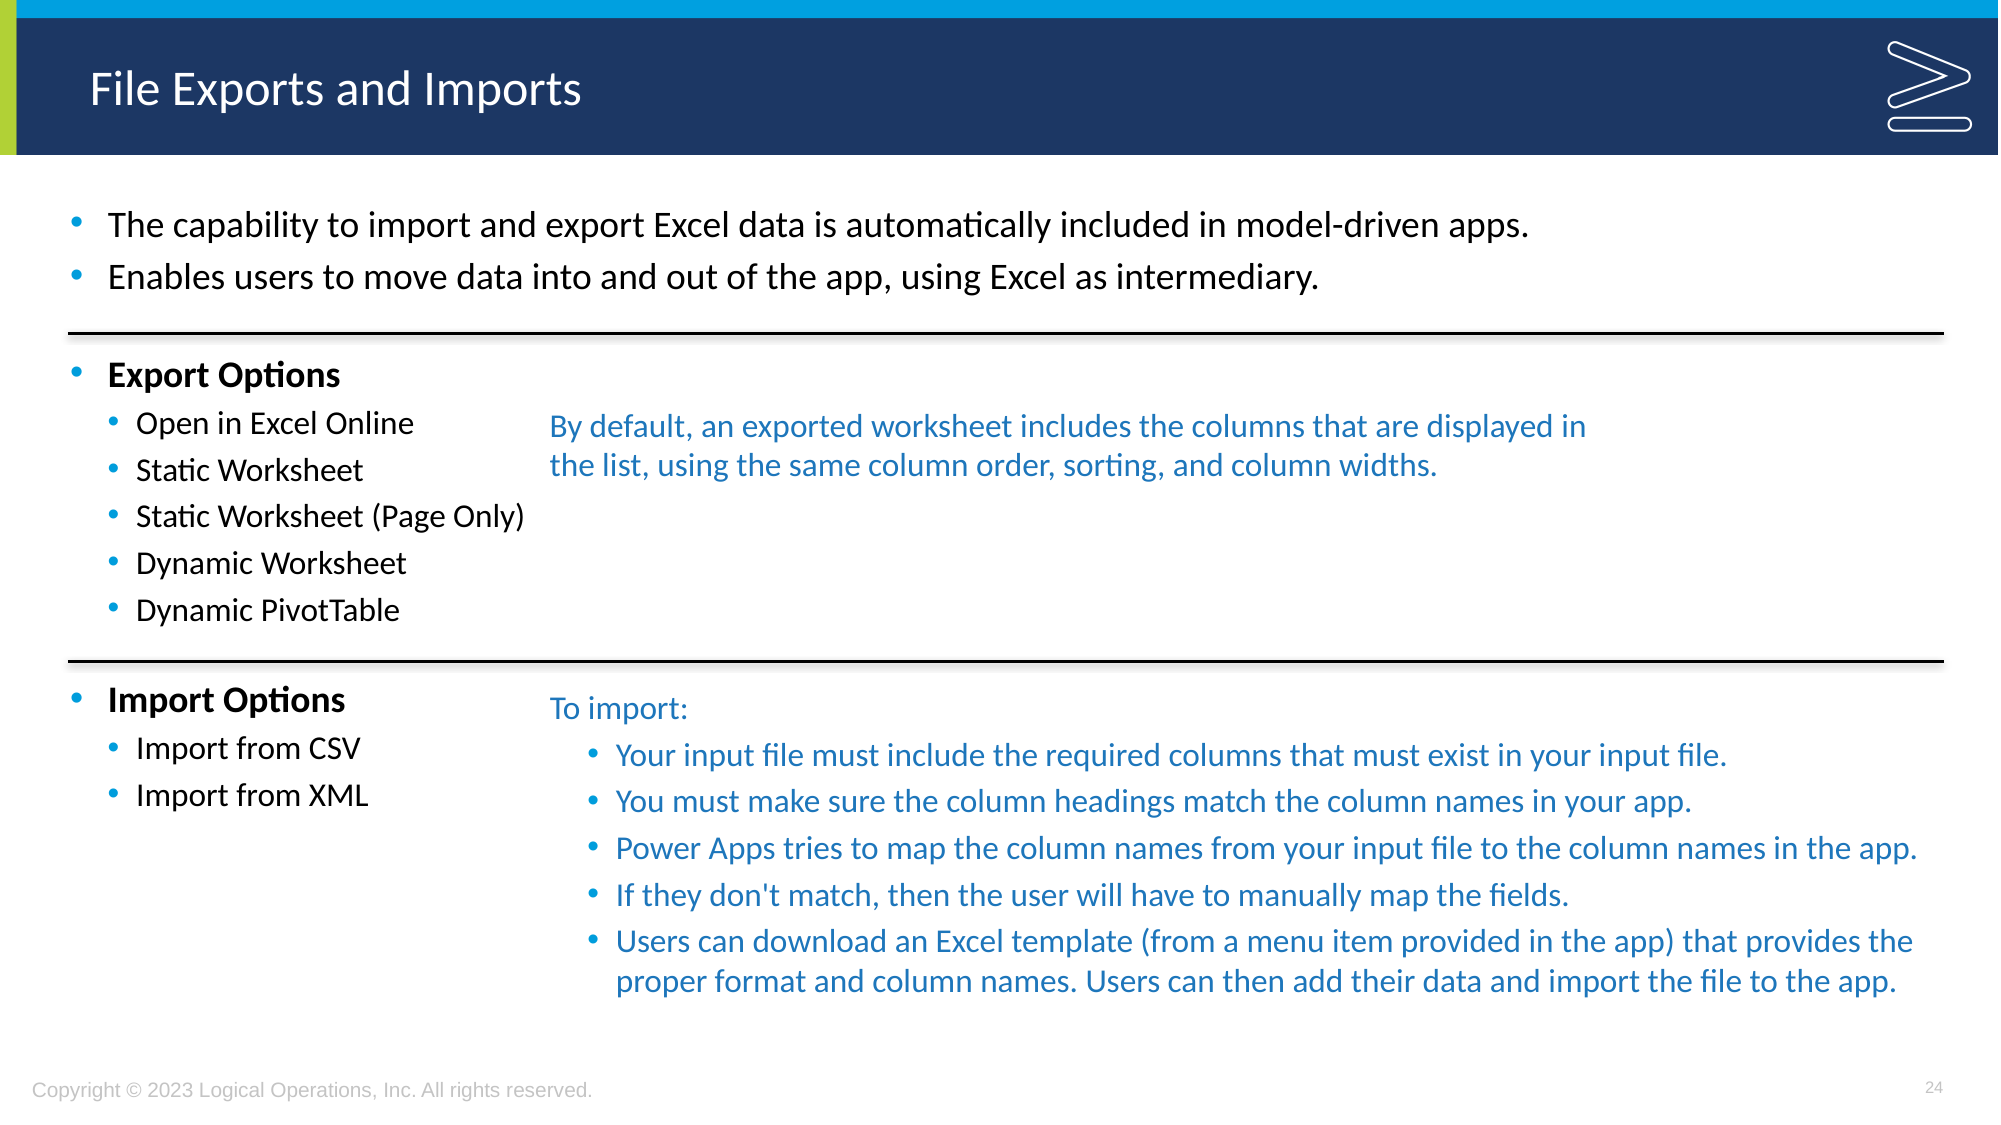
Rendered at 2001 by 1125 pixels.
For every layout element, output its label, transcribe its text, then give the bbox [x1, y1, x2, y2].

text_box By default, an exported worksheet includes the columns that are displayed in the list, using the same column order, sorting, and column widths. [534, 396, 1612, 491]
text_box To import: Your input file must include the required columns that must exist in your input file. You must make sure the column headings match the column names in your app. Power Apps tries to map the column names from your input file to the column names in the app. If they don't match, then the user will have to manually map the fields. Users can download an Excel template (from a menu item provided in the app) that provides the proper format and column names. Users can then add their data and import the file to the app. [534, 678, 1959, 1035]
title File Exports and Imports [74, 16, 1850, 155]
picture [0, 0, 74, 155]
list The capability to import and export Excel data is automatically included in model-driven apps. Enables users to move data into and out of the app, using Excel as intermediary. Export Options Open in Excel Online Static Worksheet Static Worksheet (Page Only) Dynamic Worksheet Dynamic PivotTable Import Options Import from CSV Import from XML [55, 192, 1945, 1037]
picture [1850, 19, 1998, 155]
slide_number 24 [1491, 1057, 1959, 1118]
